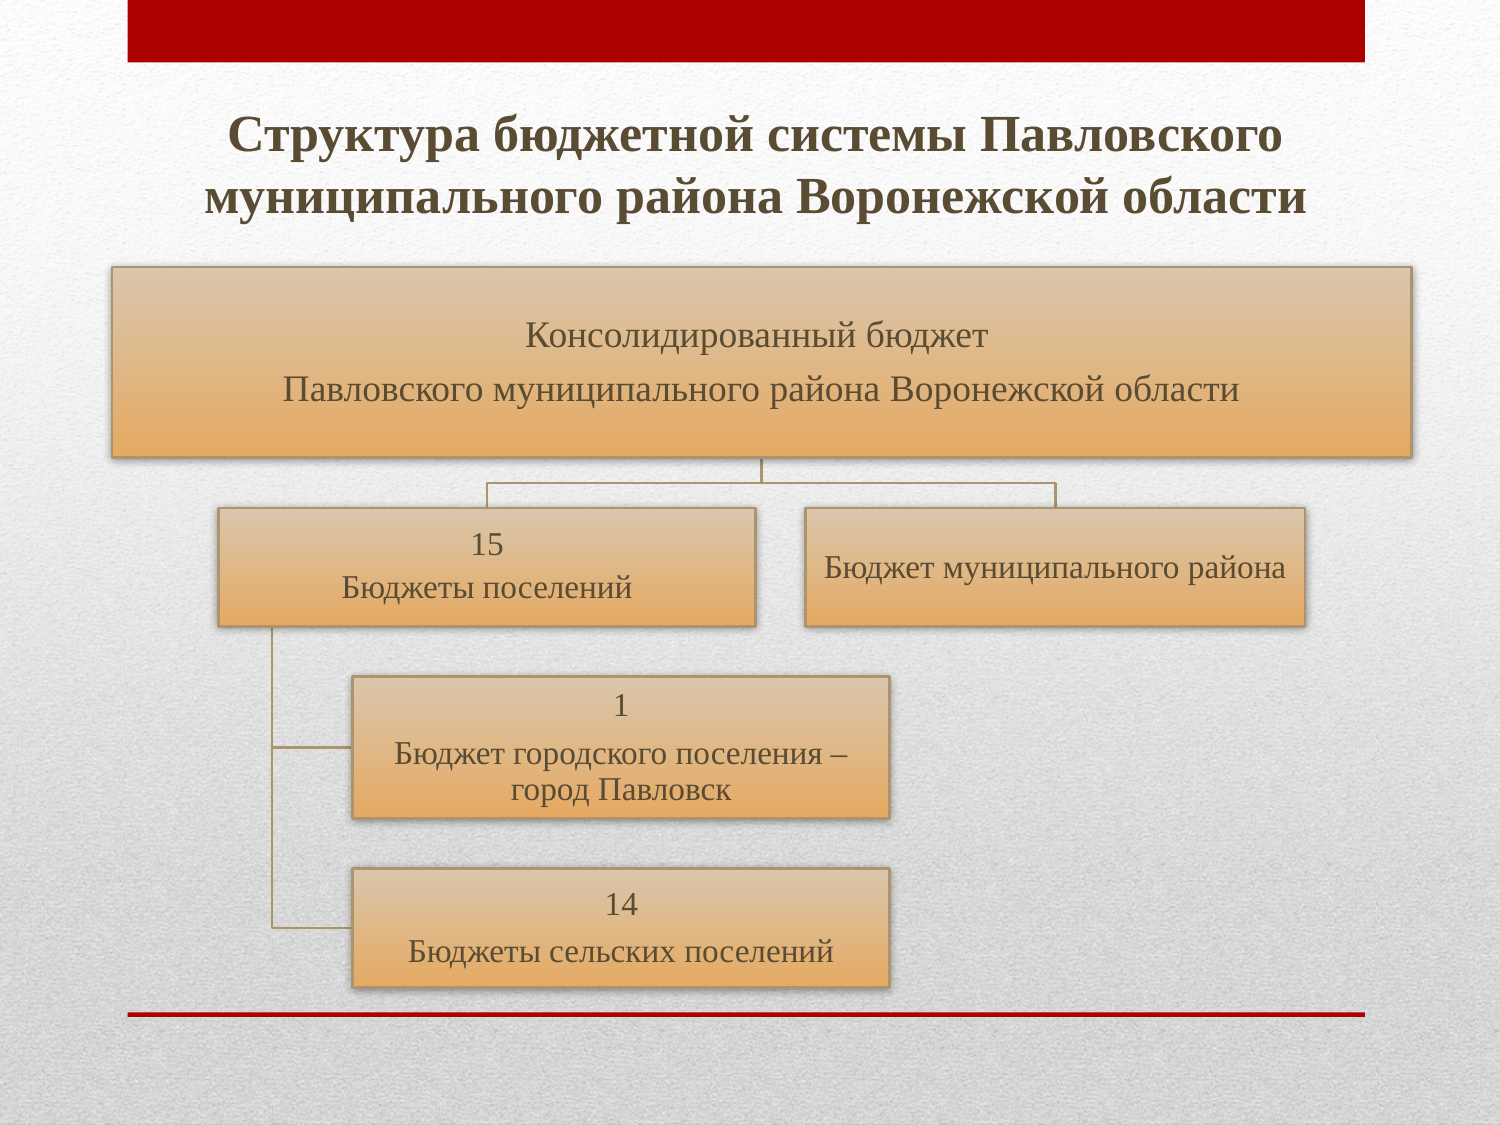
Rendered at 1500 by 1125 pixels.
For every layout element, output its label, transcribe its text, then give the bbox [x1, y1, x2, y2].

title Структура бюджетной системы Павловского муниципального района Воронежской области [64, 42, 1447, 232]
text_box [111, 266, 1413, 989]
